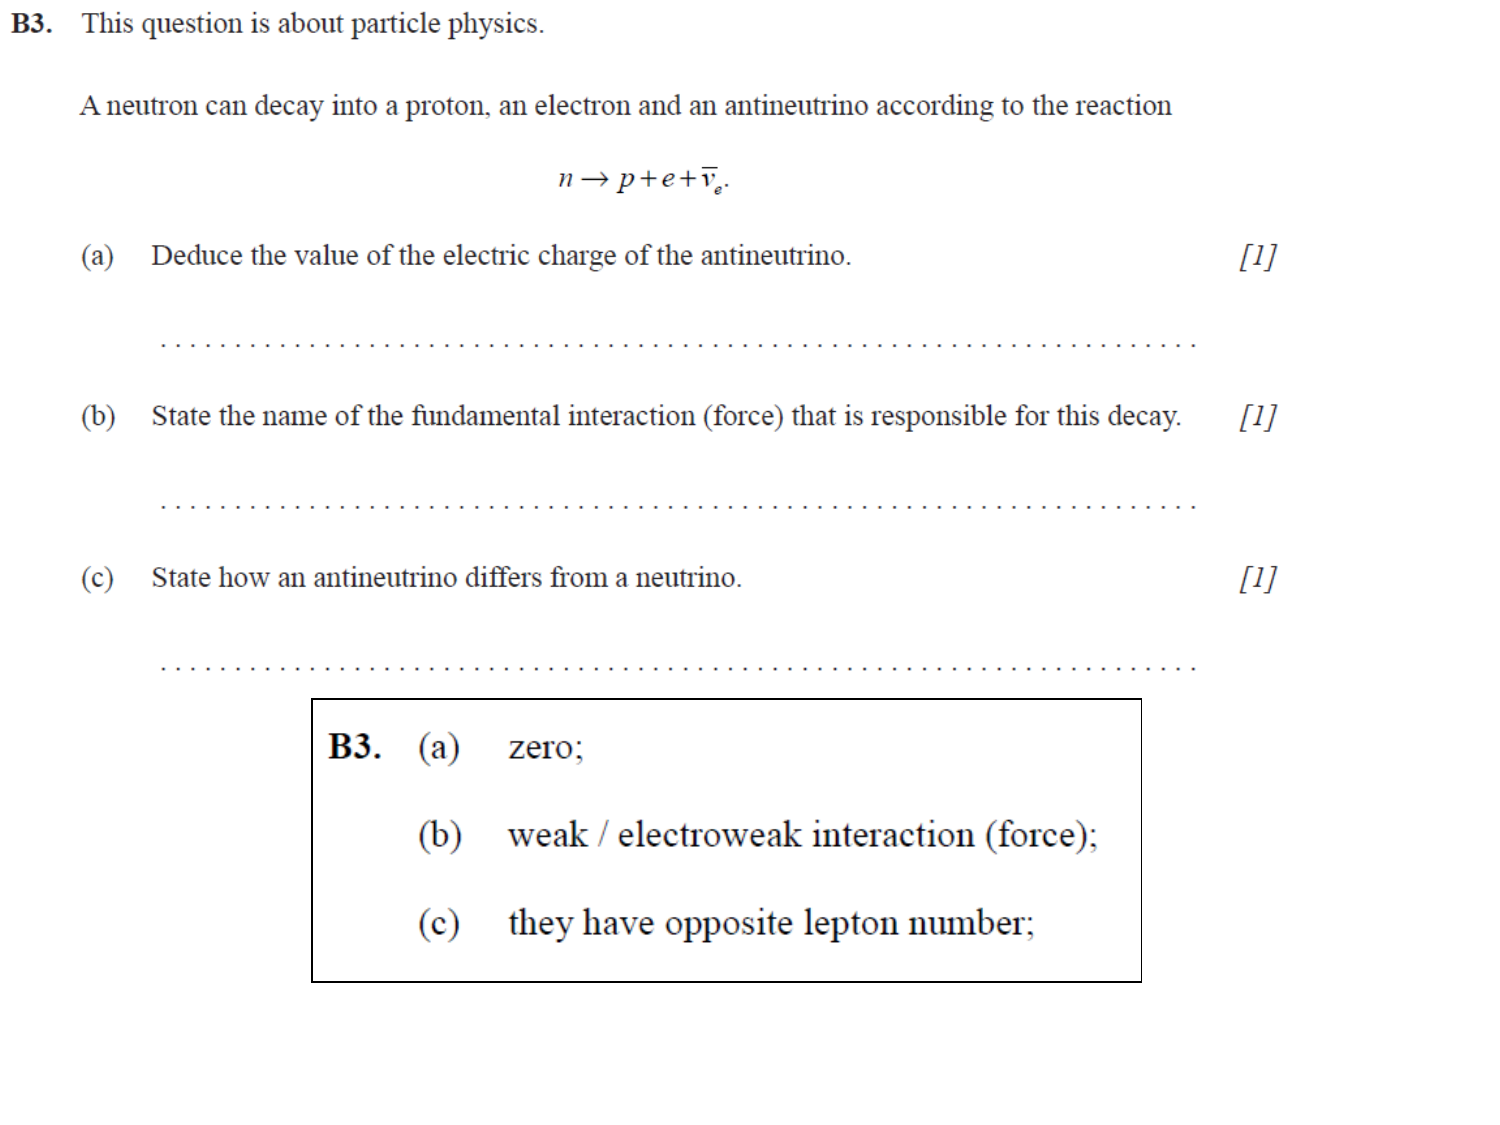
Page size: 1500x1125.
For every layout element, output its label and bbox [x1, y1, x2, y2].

picture [0, 0, 1313, 982]
